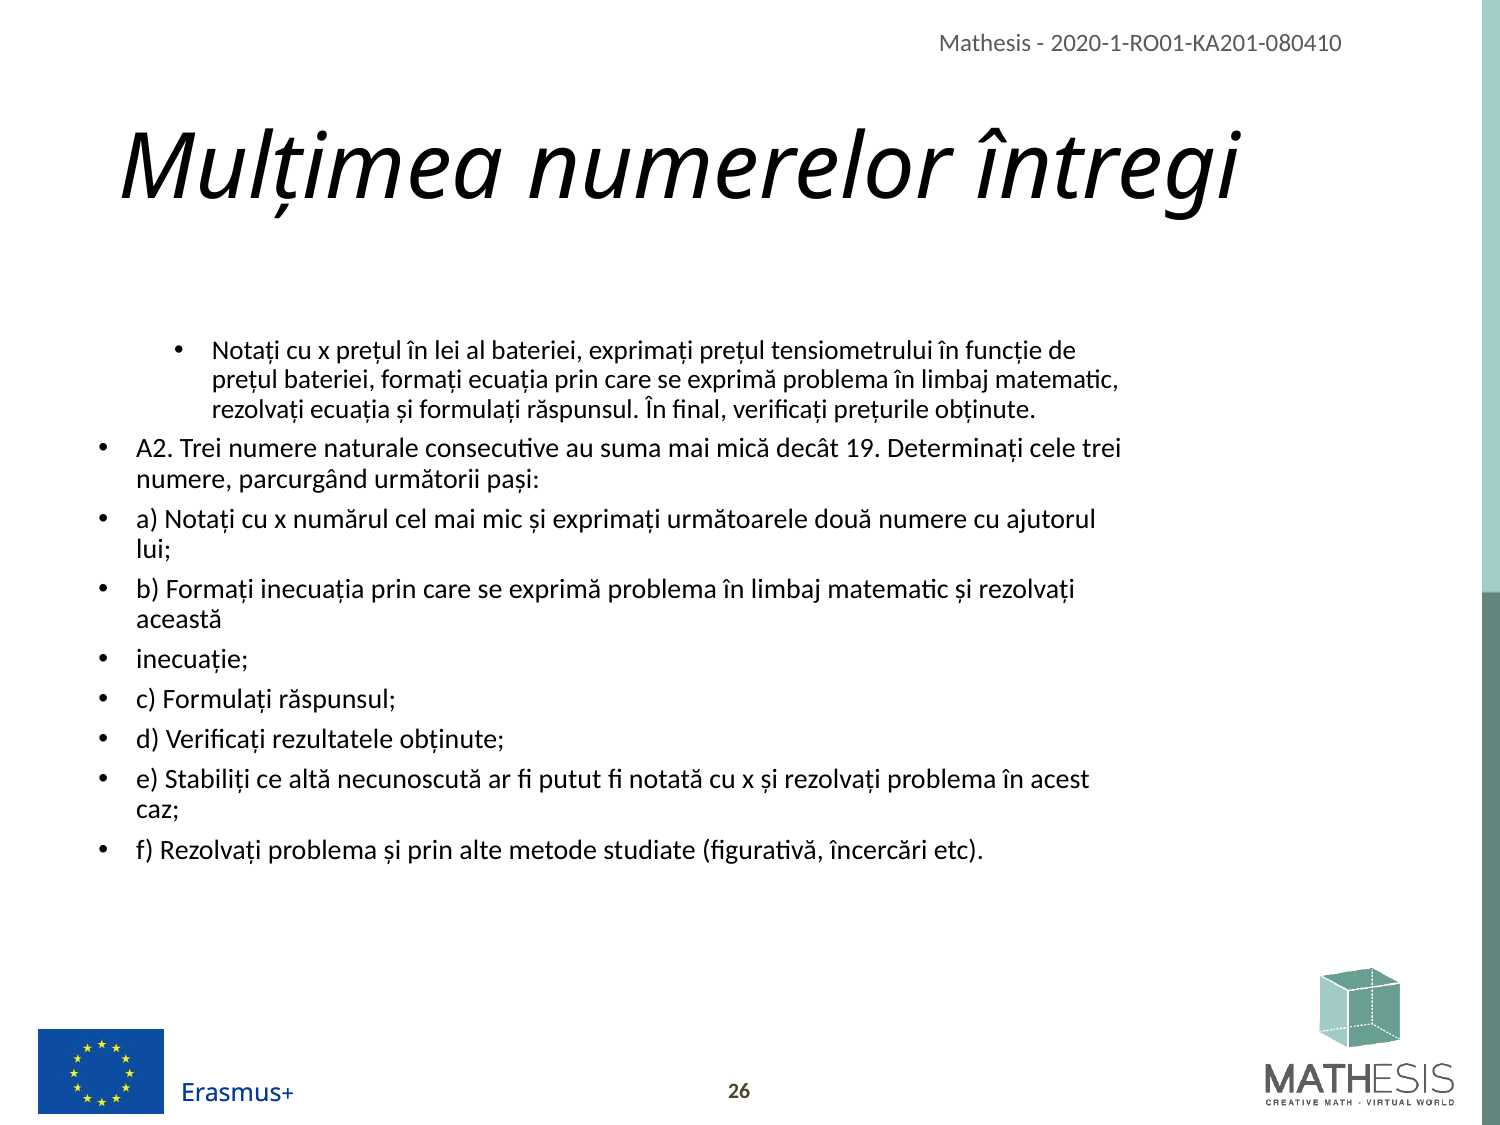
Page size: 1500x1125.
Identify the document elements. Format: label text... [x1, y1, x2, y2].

picture [38, 1029, 164, 1114]
title Mulțimea numerelor întregi [103, 59, 1397, 278]
list Notați cu x prețul în lei al bateriei, exprimați prețul tensiometrului în funcție de prețul bateriei, formați ecuația prin care se exprimă problema în limbaj matematic, rezolvați ecuația și formulați răspunsul. În final, verificați prețurile obținute. A2. Trei numere naturale consecutive au suma mai mică decât 19. Determinați cele trei numere, parcurgând următorii pași: a) Notați cu x numărul cel mai mic și exprimați următoarele două numere cu ajutorul lui; b) Formați inecuația prin care se exprimă problema în limbaj matematic și rezolvați această inecuație; c) Formulați răspunsul; d) Verificați rezultatele obținute; e) Stabiliți ce altă necunoscută ar fi putut fi notată cu x și rezolvați problema în acest caz; f) Rezolvați problema și prin alte metode studiate (figurativă, încercări etc). [83, 329, 1141, 884]
